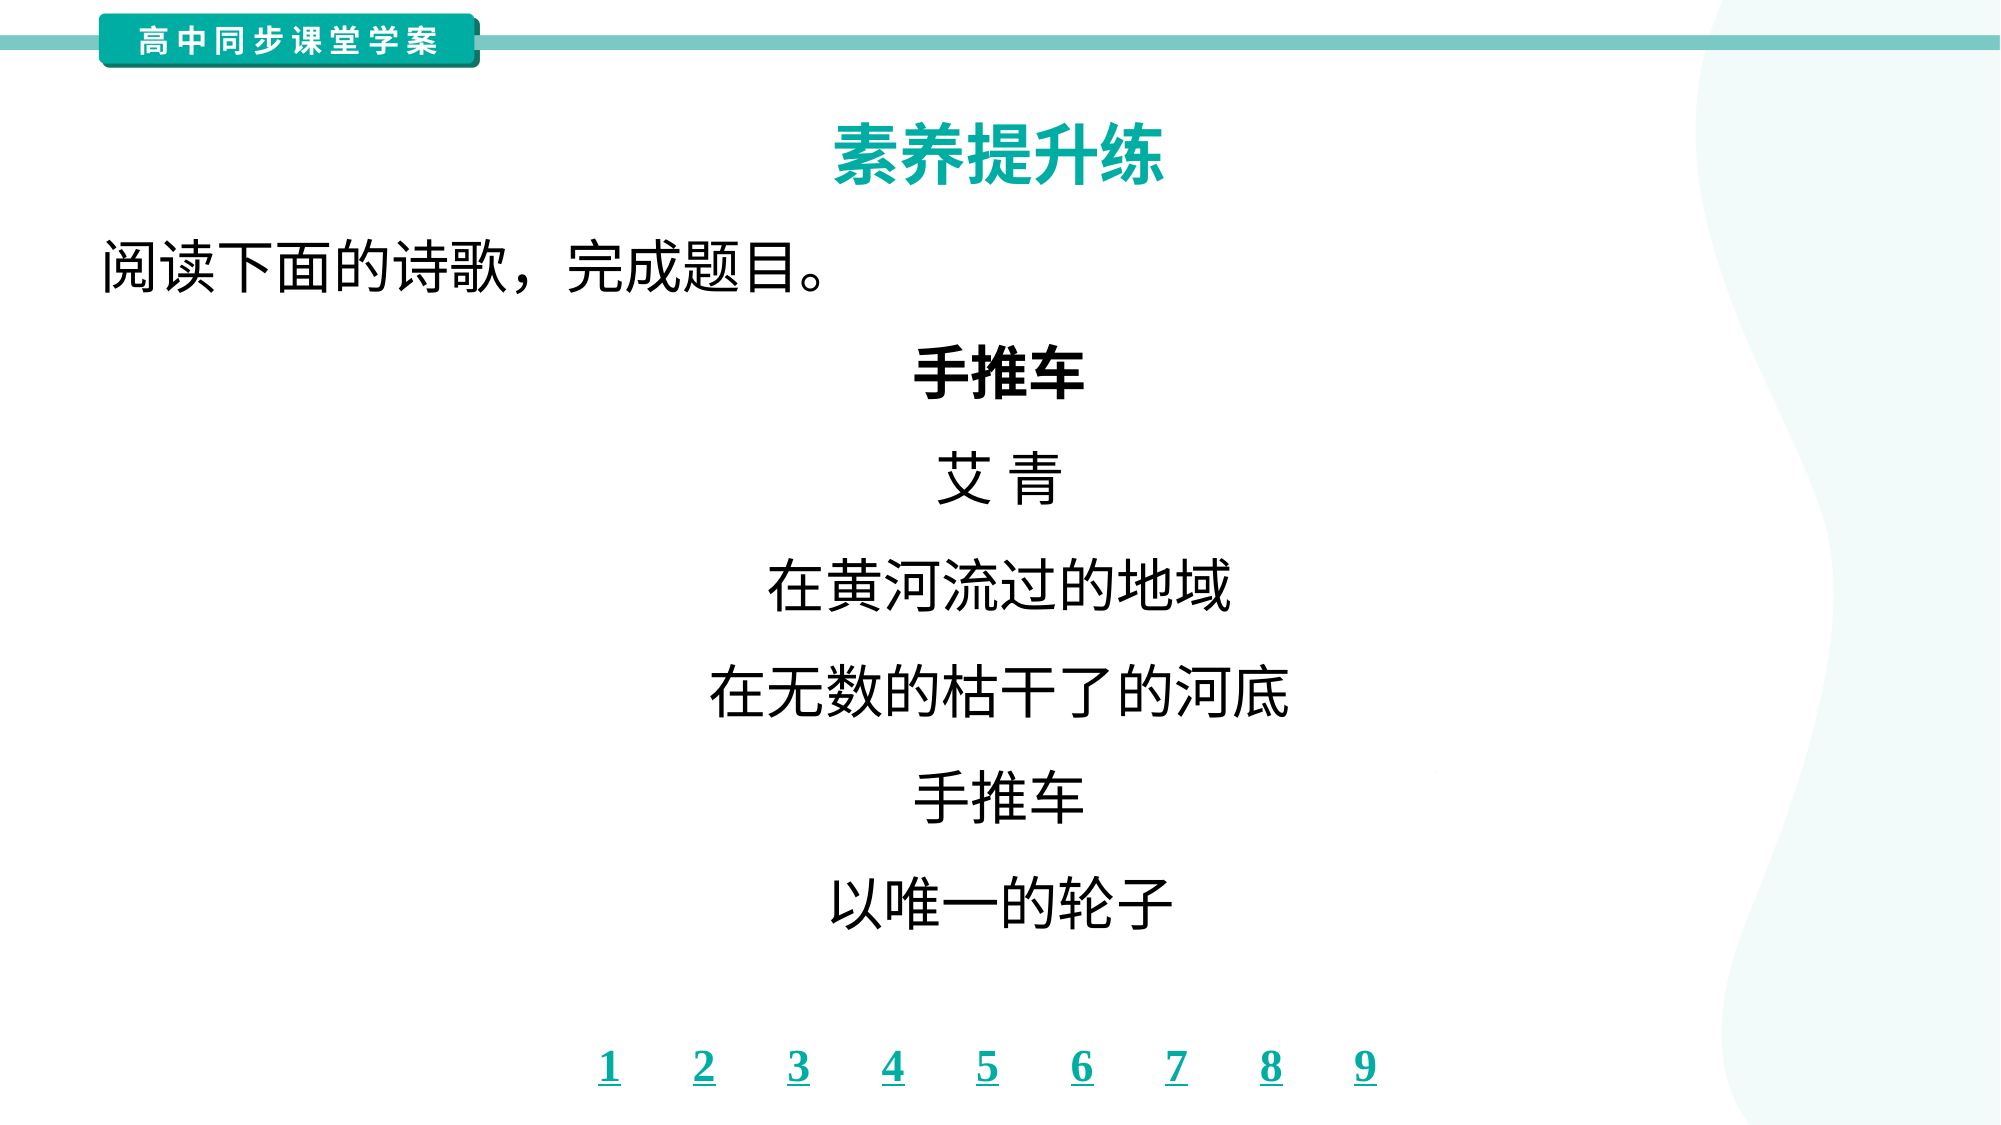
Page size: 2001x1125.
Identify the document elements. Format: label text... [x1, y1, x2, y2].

text_box 阅读下面的诗歌，完成题目。 手推车 艾 青 在黄河流过的地域 在无数的枯干了的河底 手推车 以唯一的轮子 [100, 193, 1899, 938]
picture [0, 0, 2000, 1125]
text_box 素养提升练 [100, 76, 1899, 193]
